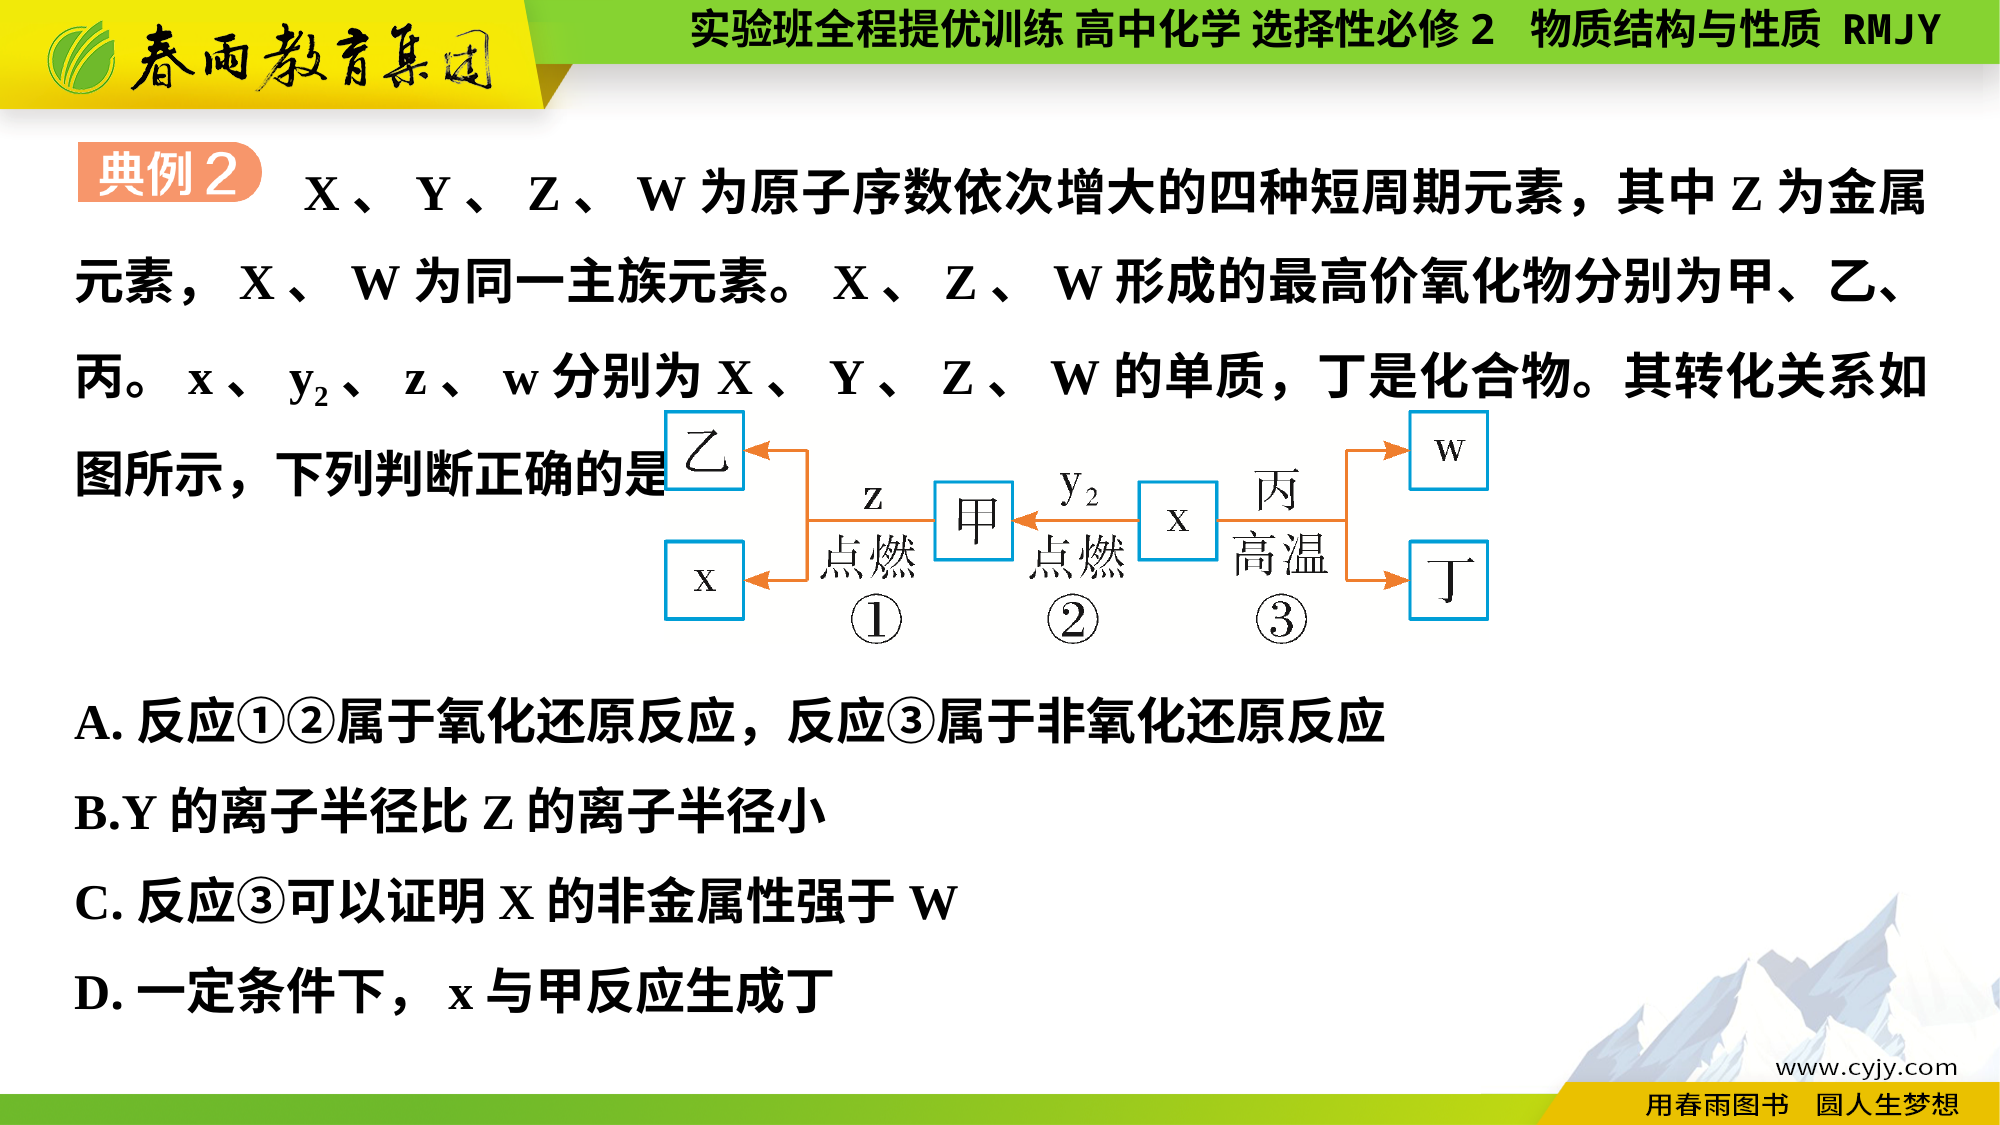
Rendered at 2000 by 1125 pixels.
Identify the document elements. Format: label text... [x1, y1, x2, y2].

list X、Y、Z、W为原子序数依次增大的四种短周期元素，其中Z为金属元素，X、W为同一主族元素。X、Z、W形成的最高价氧化物分别为甲、乙、丙。x、y2、z、w分别为X、Y、Z、W的单质，丁是化合物。其转化关系如图所示，下列判断正确的是( ) A.反应①②属于氧化还原反应，反应③属于非氧化还原反应 B.Y的离子半径比Z的离子半径小 C.反应③可以证明X的非金属性强于W D.一定条件下，x与甲反应生成丁 [59, 122, 1944, 1024]
picture [0, 0, 2000, 1125]
